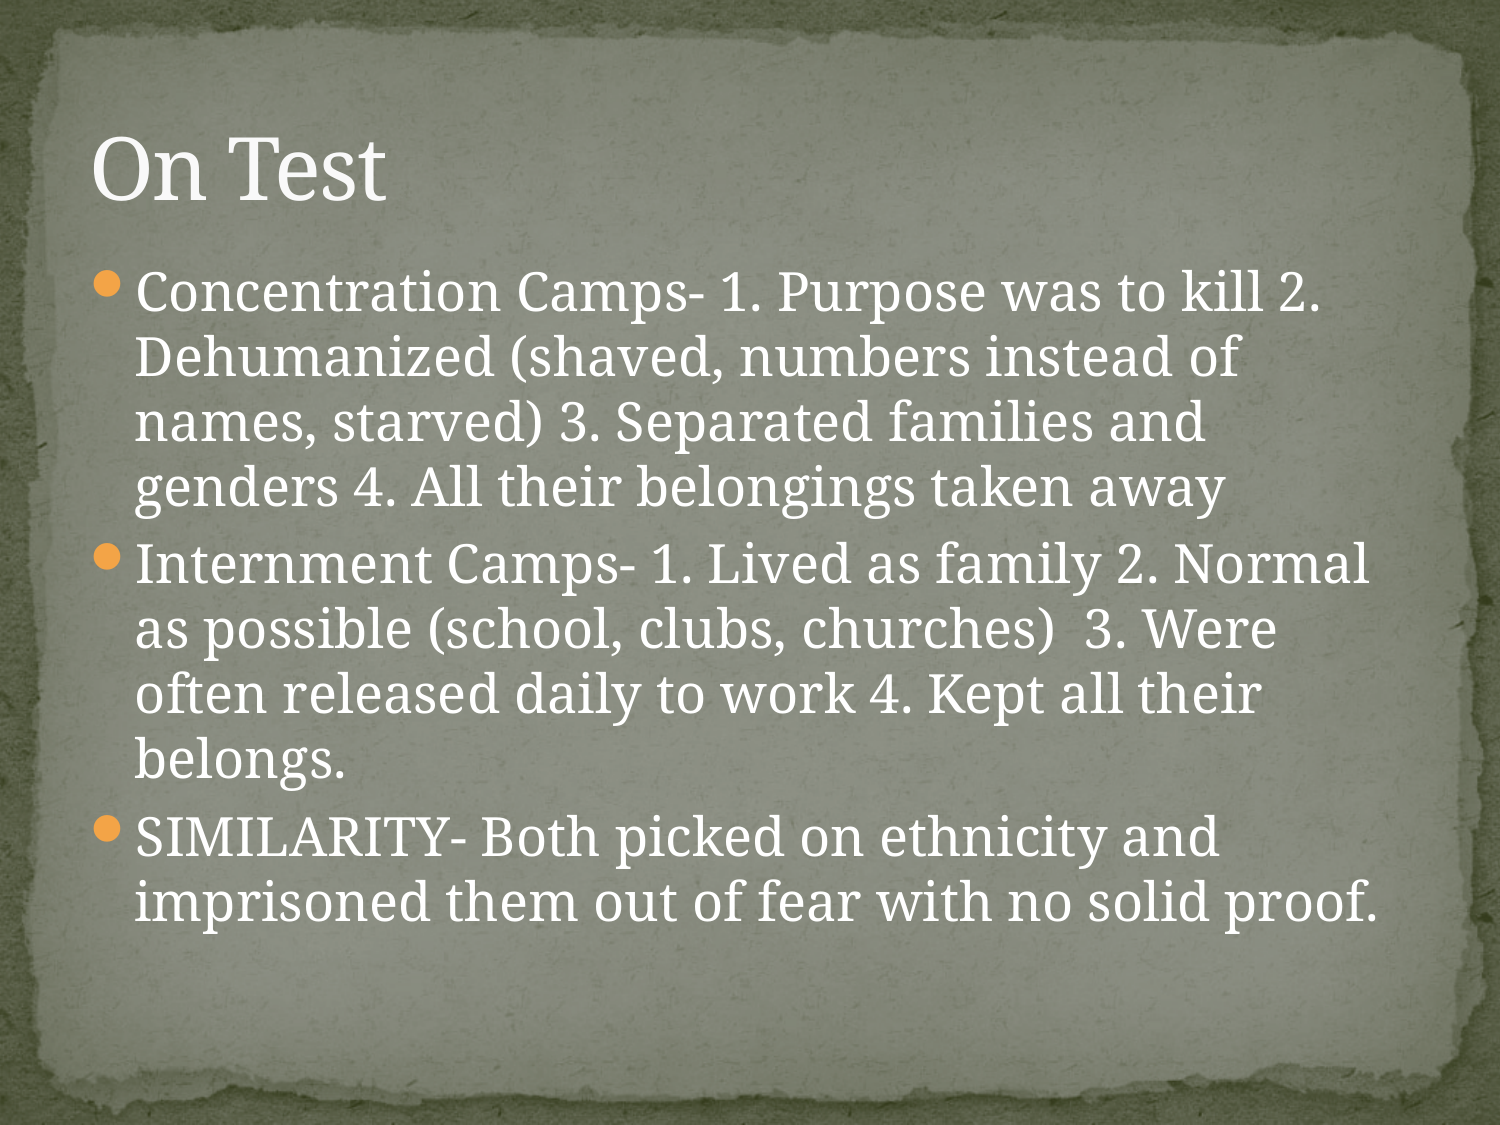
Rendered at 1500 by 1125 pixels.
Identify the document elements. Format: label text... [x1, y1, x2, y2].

list Concentration Camps- 1. Purpose was to kill 2. Dehumanized (shaved, numbers instead of names, starved) 3. Separated families and genders 4. All their belongings taken away Internment Camps- 1. Lived as family 2. Normal as possible (school, clubs, churches) 3. Were often released daily to work 4. Kept all their belongs. SIMILARITY- Both picked on ethnicity and imprisoned them out of fear with no solid proof. [75, 249, 1425, 1000]
title On Test [74, 24, 1425, 225]
